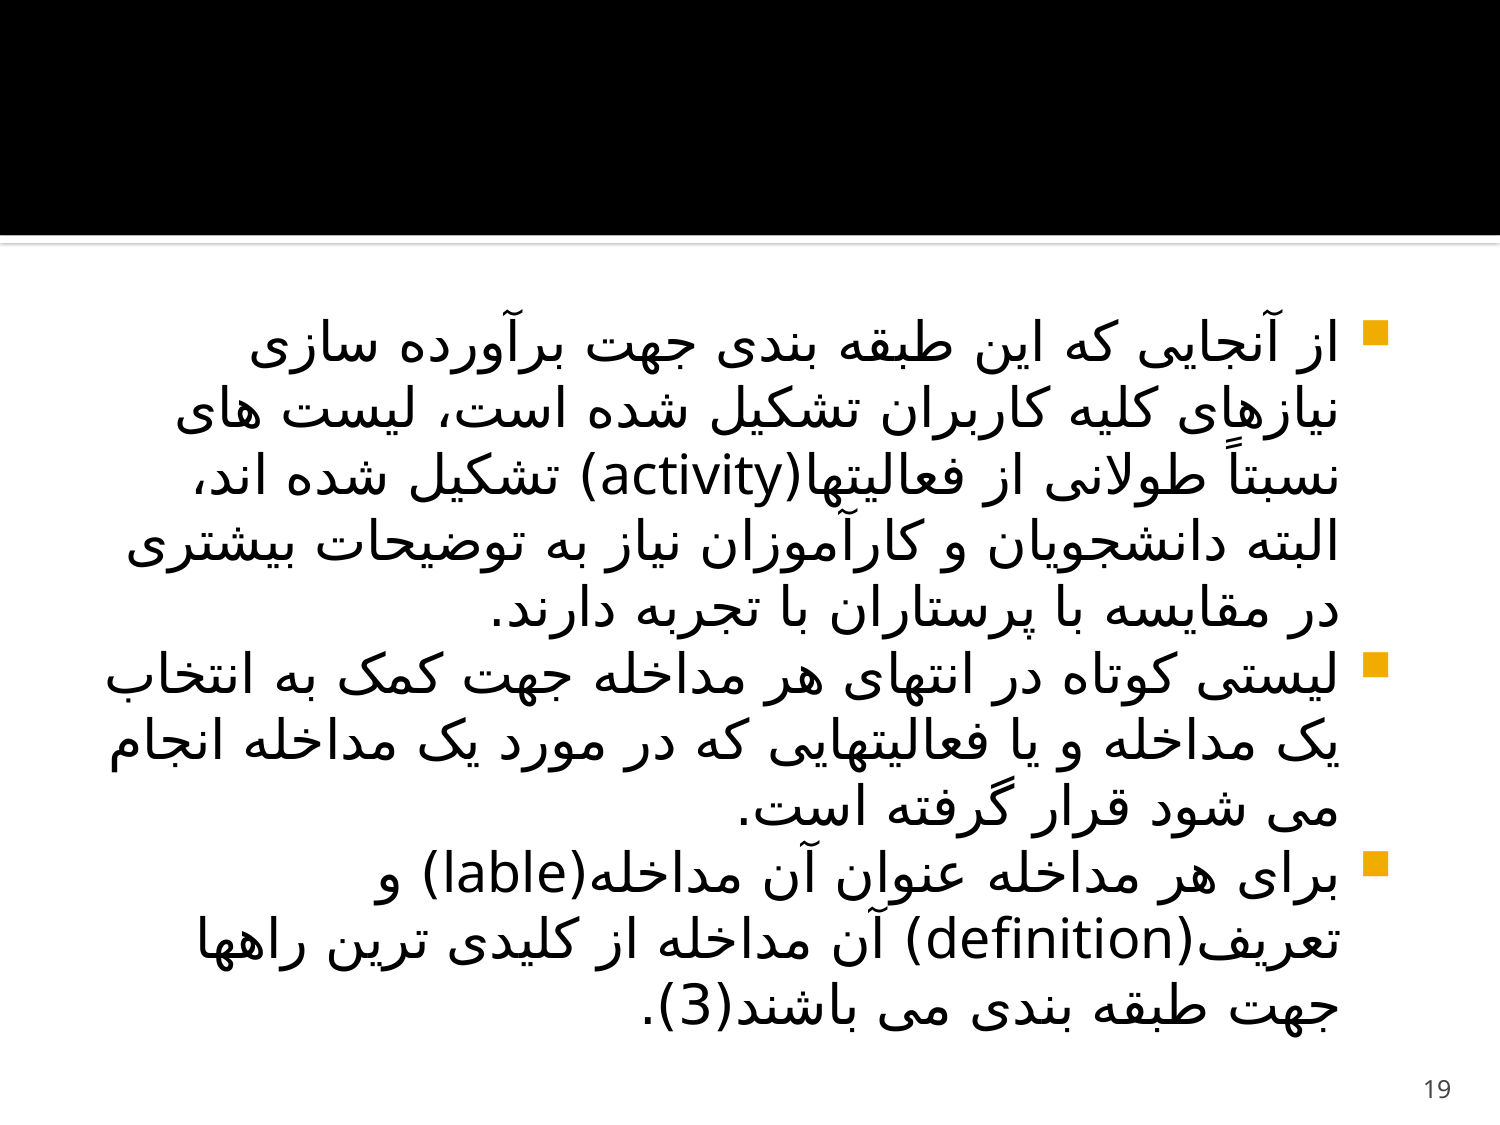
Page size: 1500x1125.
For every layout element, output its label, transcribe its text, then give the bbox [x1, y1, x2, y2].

list از آنجایی که این طبقه بندی جهت برآورده سازی نیازهای کلیه کاربران تشکیل شده است، لیست های نسبتاً طولانی از فعالیتها(activity) تشکیل شده اند، البته دانشجویان و کارآموزان نیاز به توضیحات بیشتری در مقایسه با پرستاران با تجربه دارند. لیستی کوتاه در انتهای هر مداخله جهت کمک به انتخاب یک مداخله و یا فعالیتهایی که در مورد یک مداخله انجام می شود قرار گرفته است. برای هر مداخله عنوان آن مداخله(lable) و تعریف(definition) آن مداخله از کلیدی ترین راهها جهت طبقه بندی می باشند(3). [75, 291, 1425, 1050]
slide_number 19 [1345, 1062, 1467, 1108]
